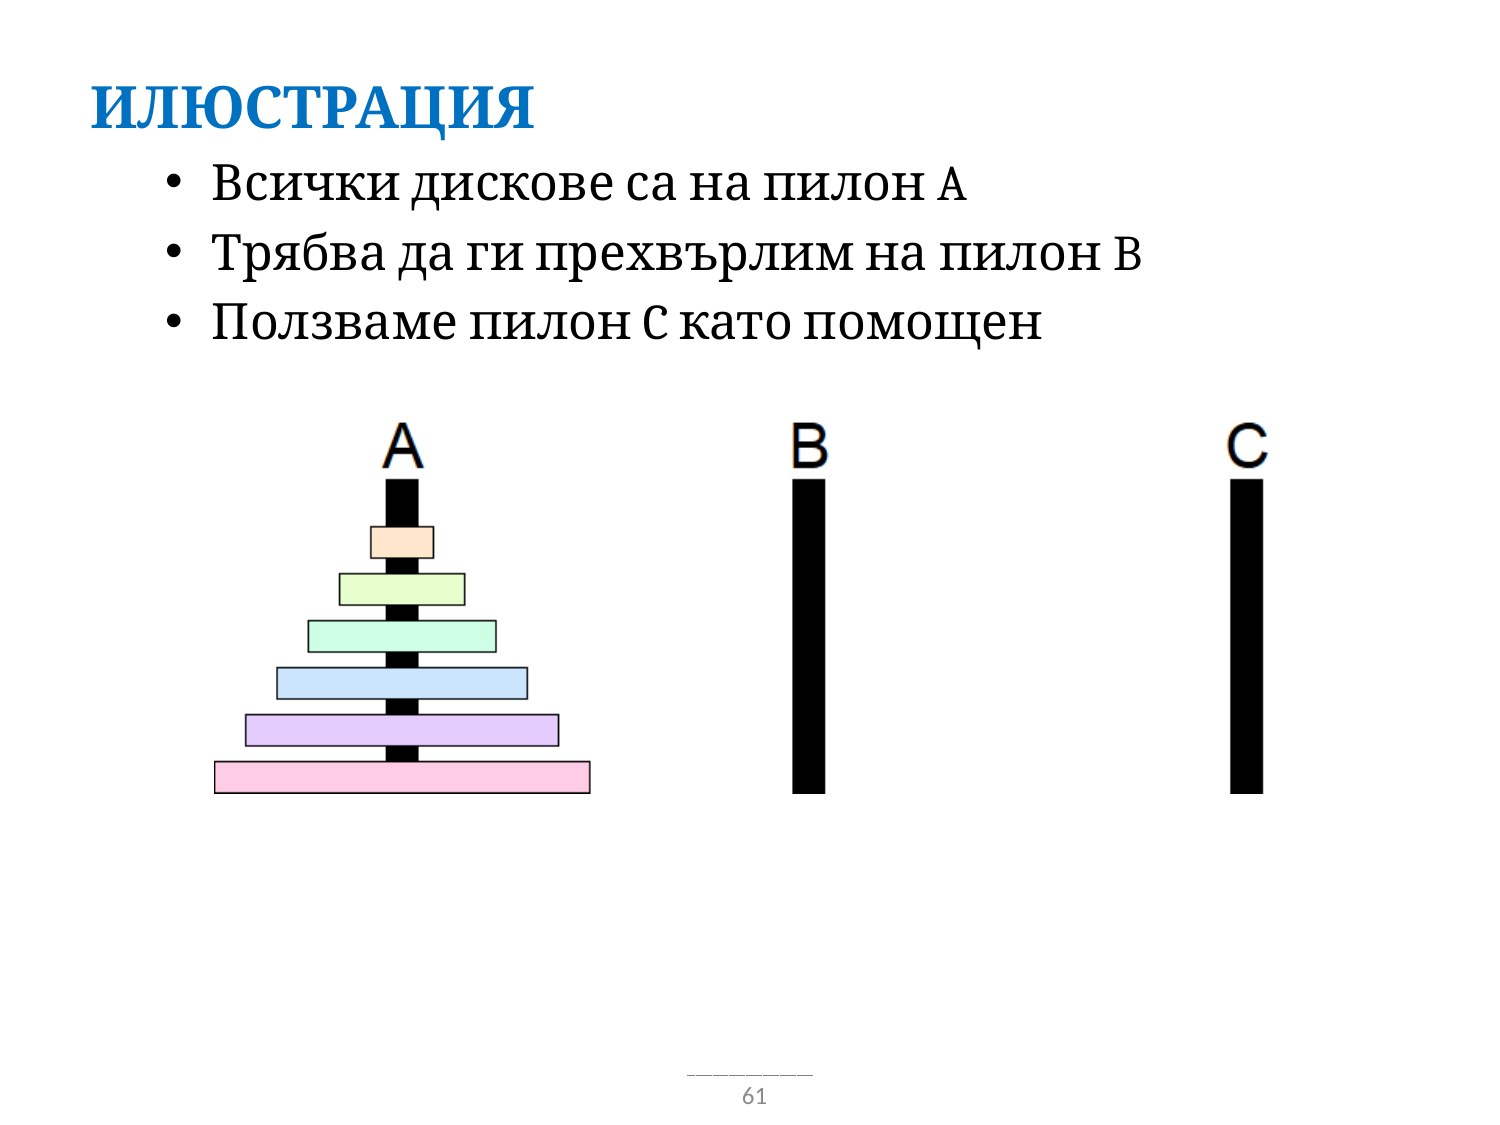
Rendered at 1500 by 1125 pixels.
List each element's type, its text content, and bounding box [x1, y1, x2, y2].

picture [214, 412, 1280, 794]
list Илюстрация Всички дискове са на пилон A Трябва да ги прехвърлим на пилон B Ползваме пилон C като помощен [75, 62, 1450, 1063]
slide_number 61 [579, 1065, 930, 1125]
